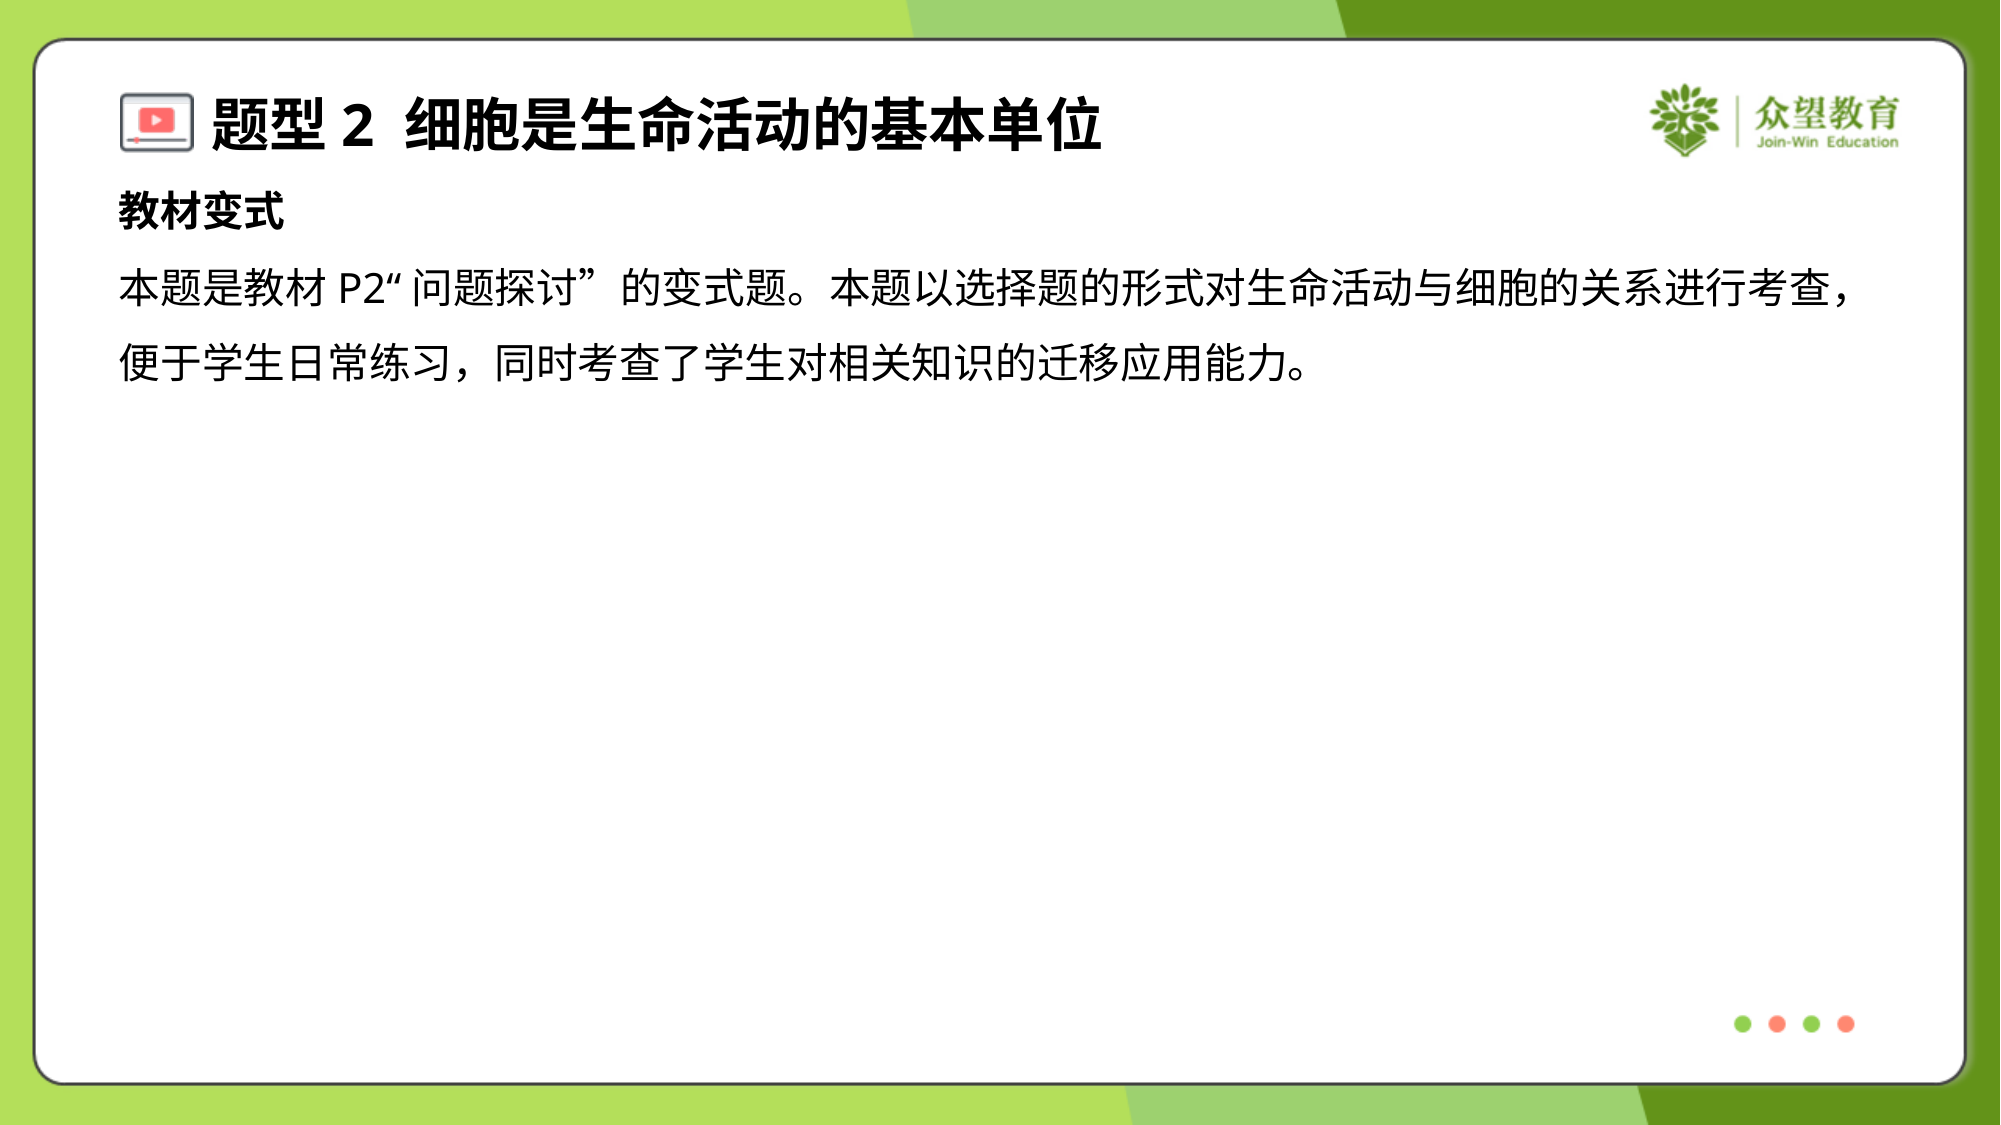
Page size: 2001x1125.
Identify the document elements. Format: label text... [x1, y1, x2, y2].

text_box 教材变式 本题是教材P2“问题探讨”的变式题。本题以选择题的形式对生命活动与细胞的关系进行考查， 便于学生日常练习，同时考查了学生对相关知识的迁移应用能力。 [118, 159, 1883, 387]
picture [0, 0, 2000, 1125]
